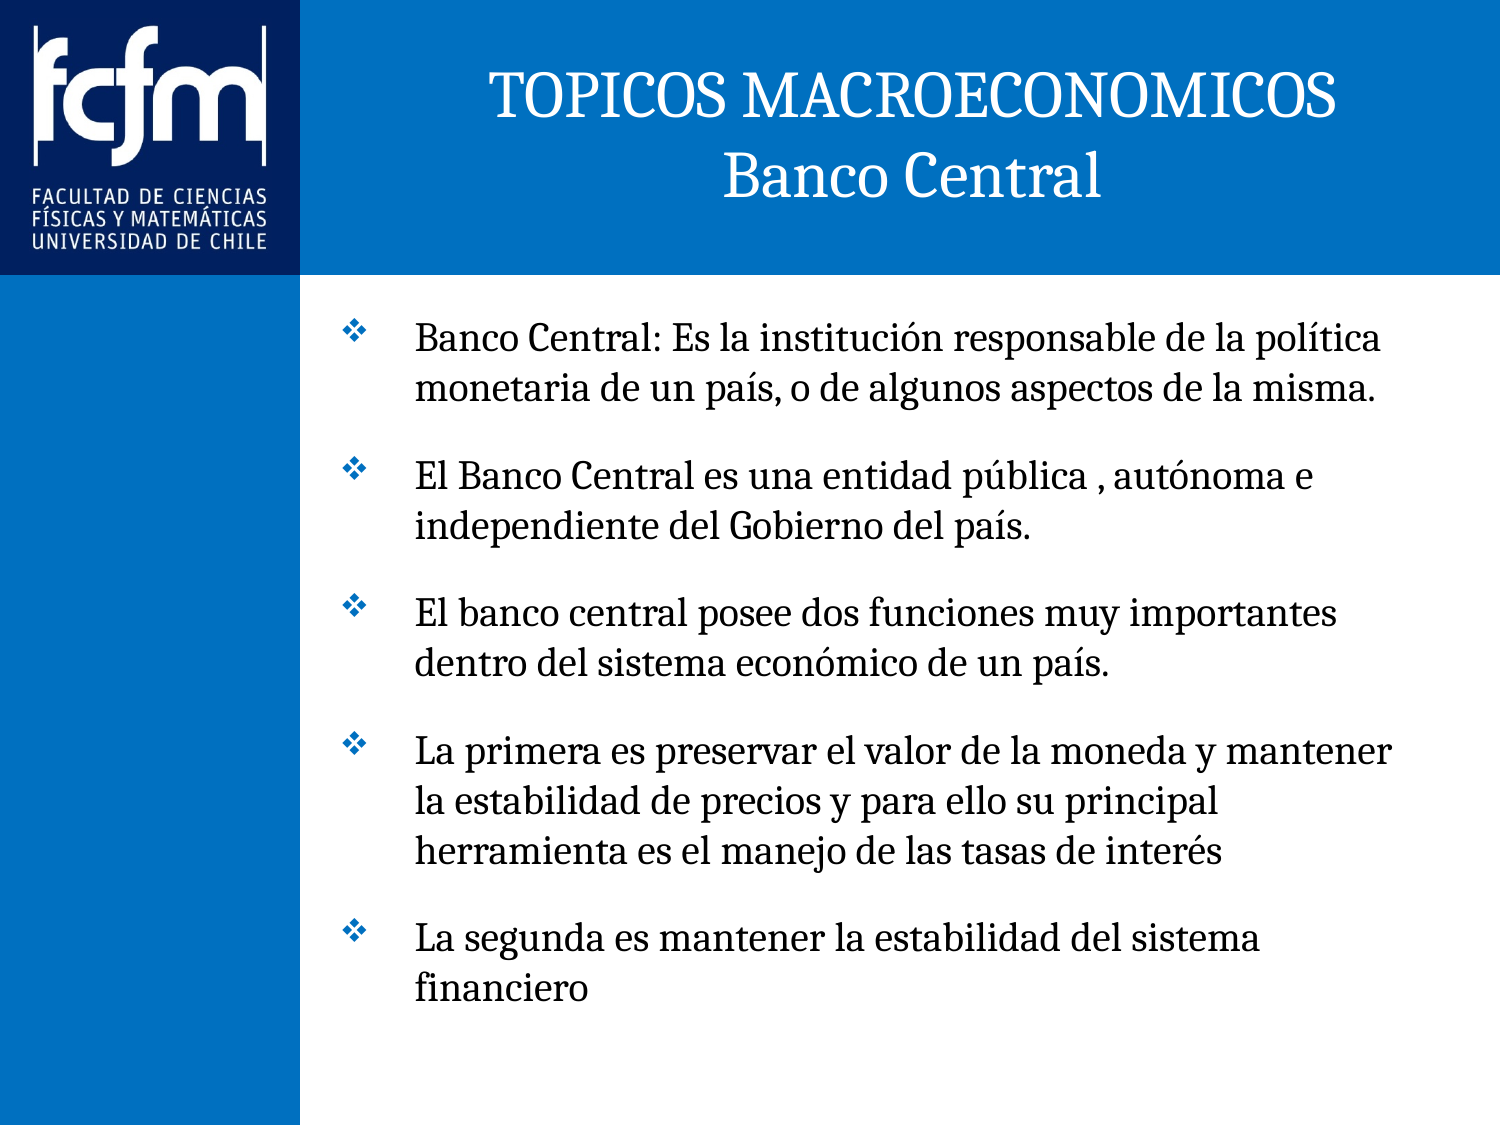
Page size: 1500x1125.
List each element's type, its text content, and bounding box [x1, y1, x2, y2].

picture [29, 18, 272, 254]
text_box Banco Central: Es la institución responsable de la política monetaria de un país, o de algunos aspectos de la misma. El Banco Central es una entidad pública , autónoma e independiente del Gobierno del país. El banco central posee dos funciones muy importantes dentro del sistema económico de un país. La primera es preservar el valor de la moneda y mantener la estabilidad de precios y para ello su principal herramienta es el manejo de las tasas de interés La segunda es mantener la estabilidad del sistema financiero [324, 302, 1428, 1018]
text_box TOPICOS MACROECONOMICOS Banco Central [399, 37, 1425, 225]
